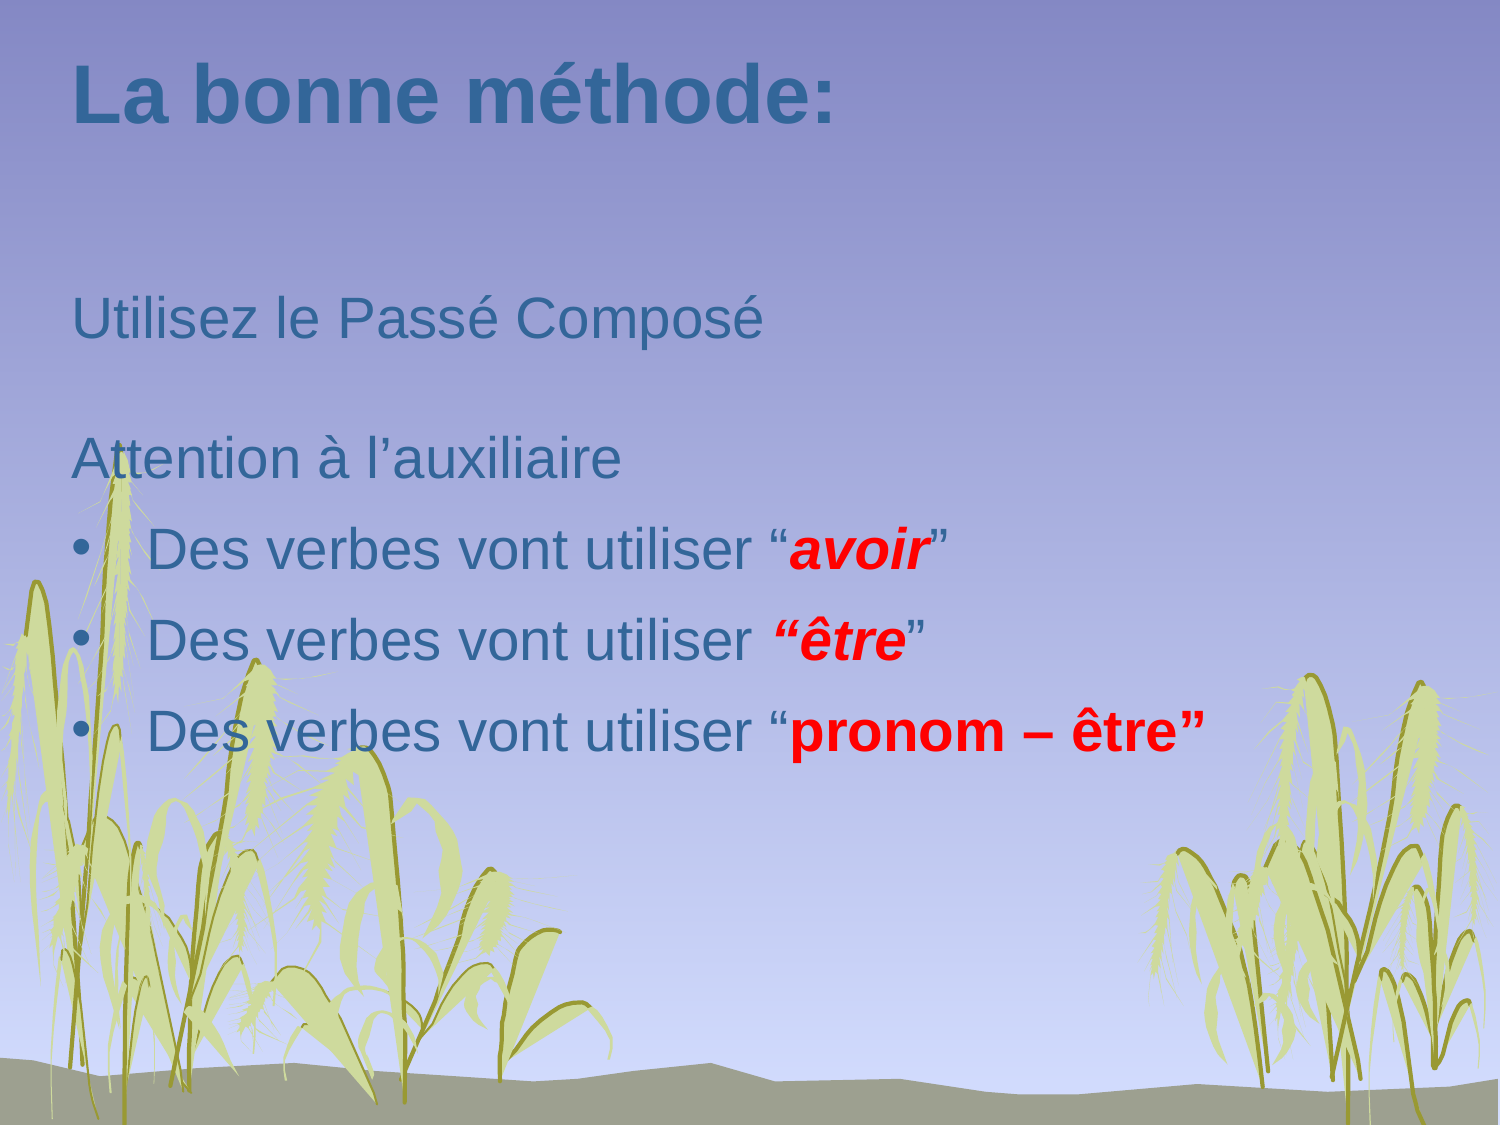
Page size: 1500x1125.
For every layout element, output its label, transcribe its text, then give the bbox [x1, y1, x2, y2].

text_box La bonne méthode: Utilisez le Passé Composé Attention à l’auxiliaire Des verbes vont utiliser “avoir” Des verbes vont utiliser “être” Des verbes vont utiliser “pronom – être” [56, 33, 1441, 771]
